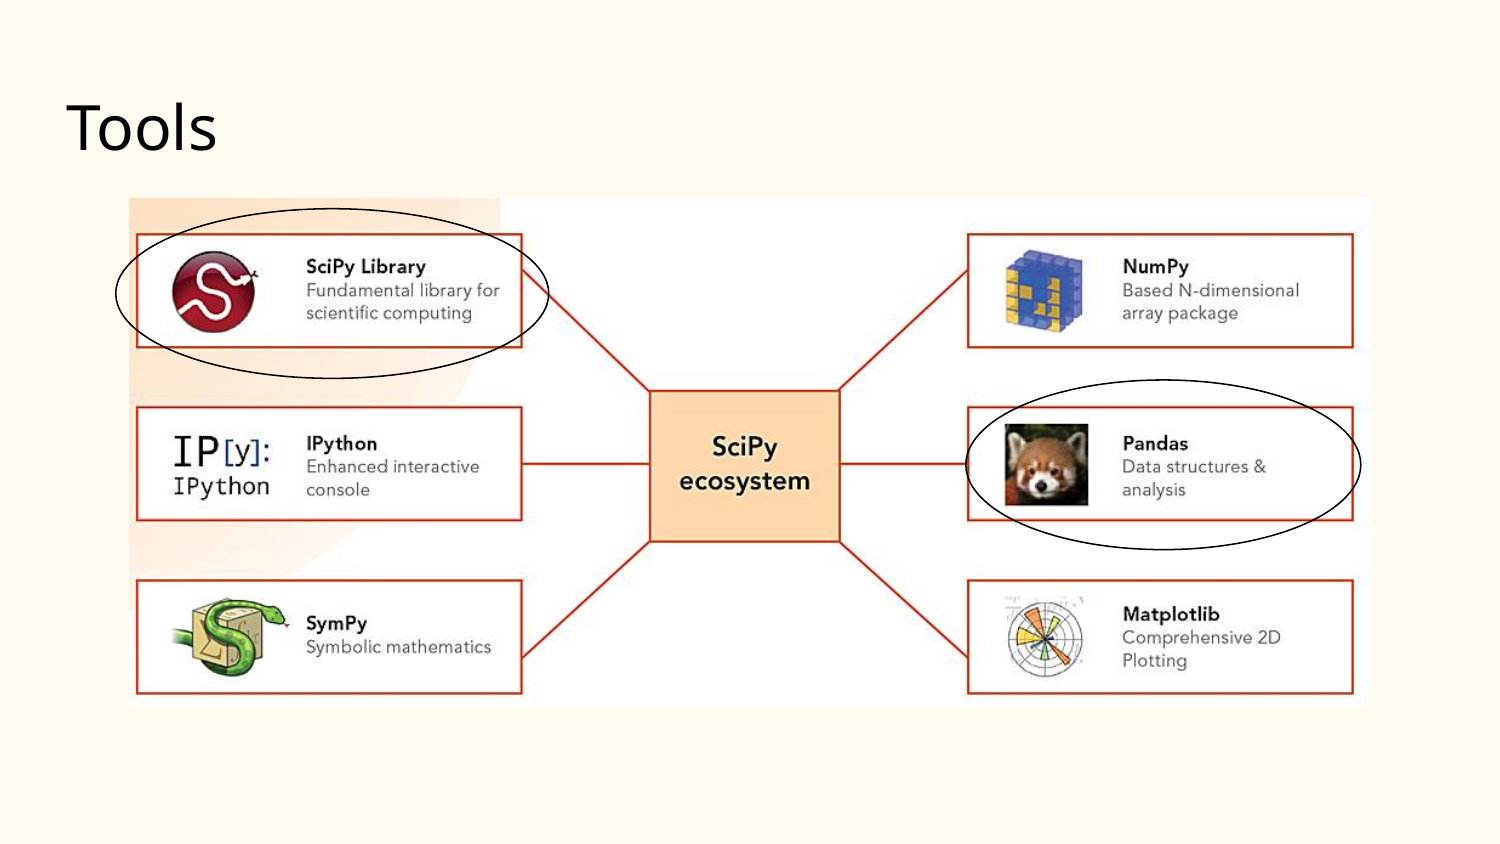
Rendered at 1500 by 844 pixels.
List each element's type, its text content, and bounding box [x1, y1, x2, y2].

picture [128, 198, 1372, 707]
title Tools [51, 72, 1449, 174]
text_box [115, 271, 123, 316]
